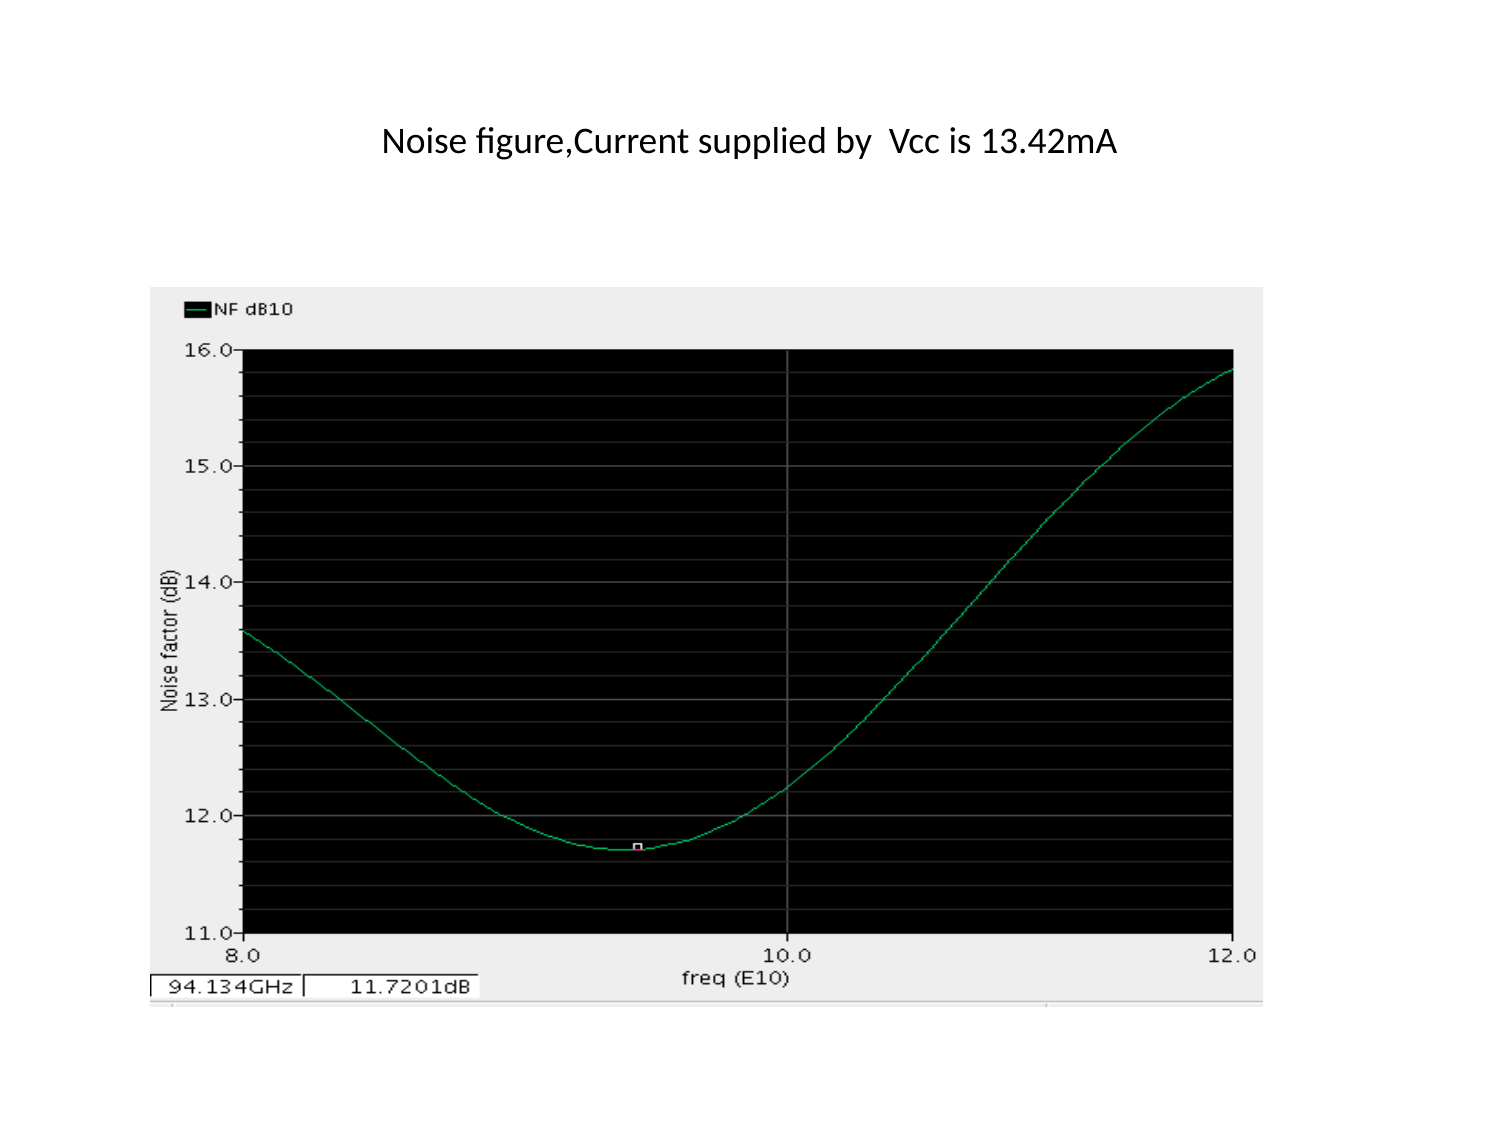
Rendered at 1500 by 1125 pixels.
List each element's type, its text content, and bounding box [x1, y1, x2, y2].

picture [149, 287, 1263, 1007]
title Noise figure,Current supplied by Vcc is 13.42mA [75, 45, 1425, 233]
